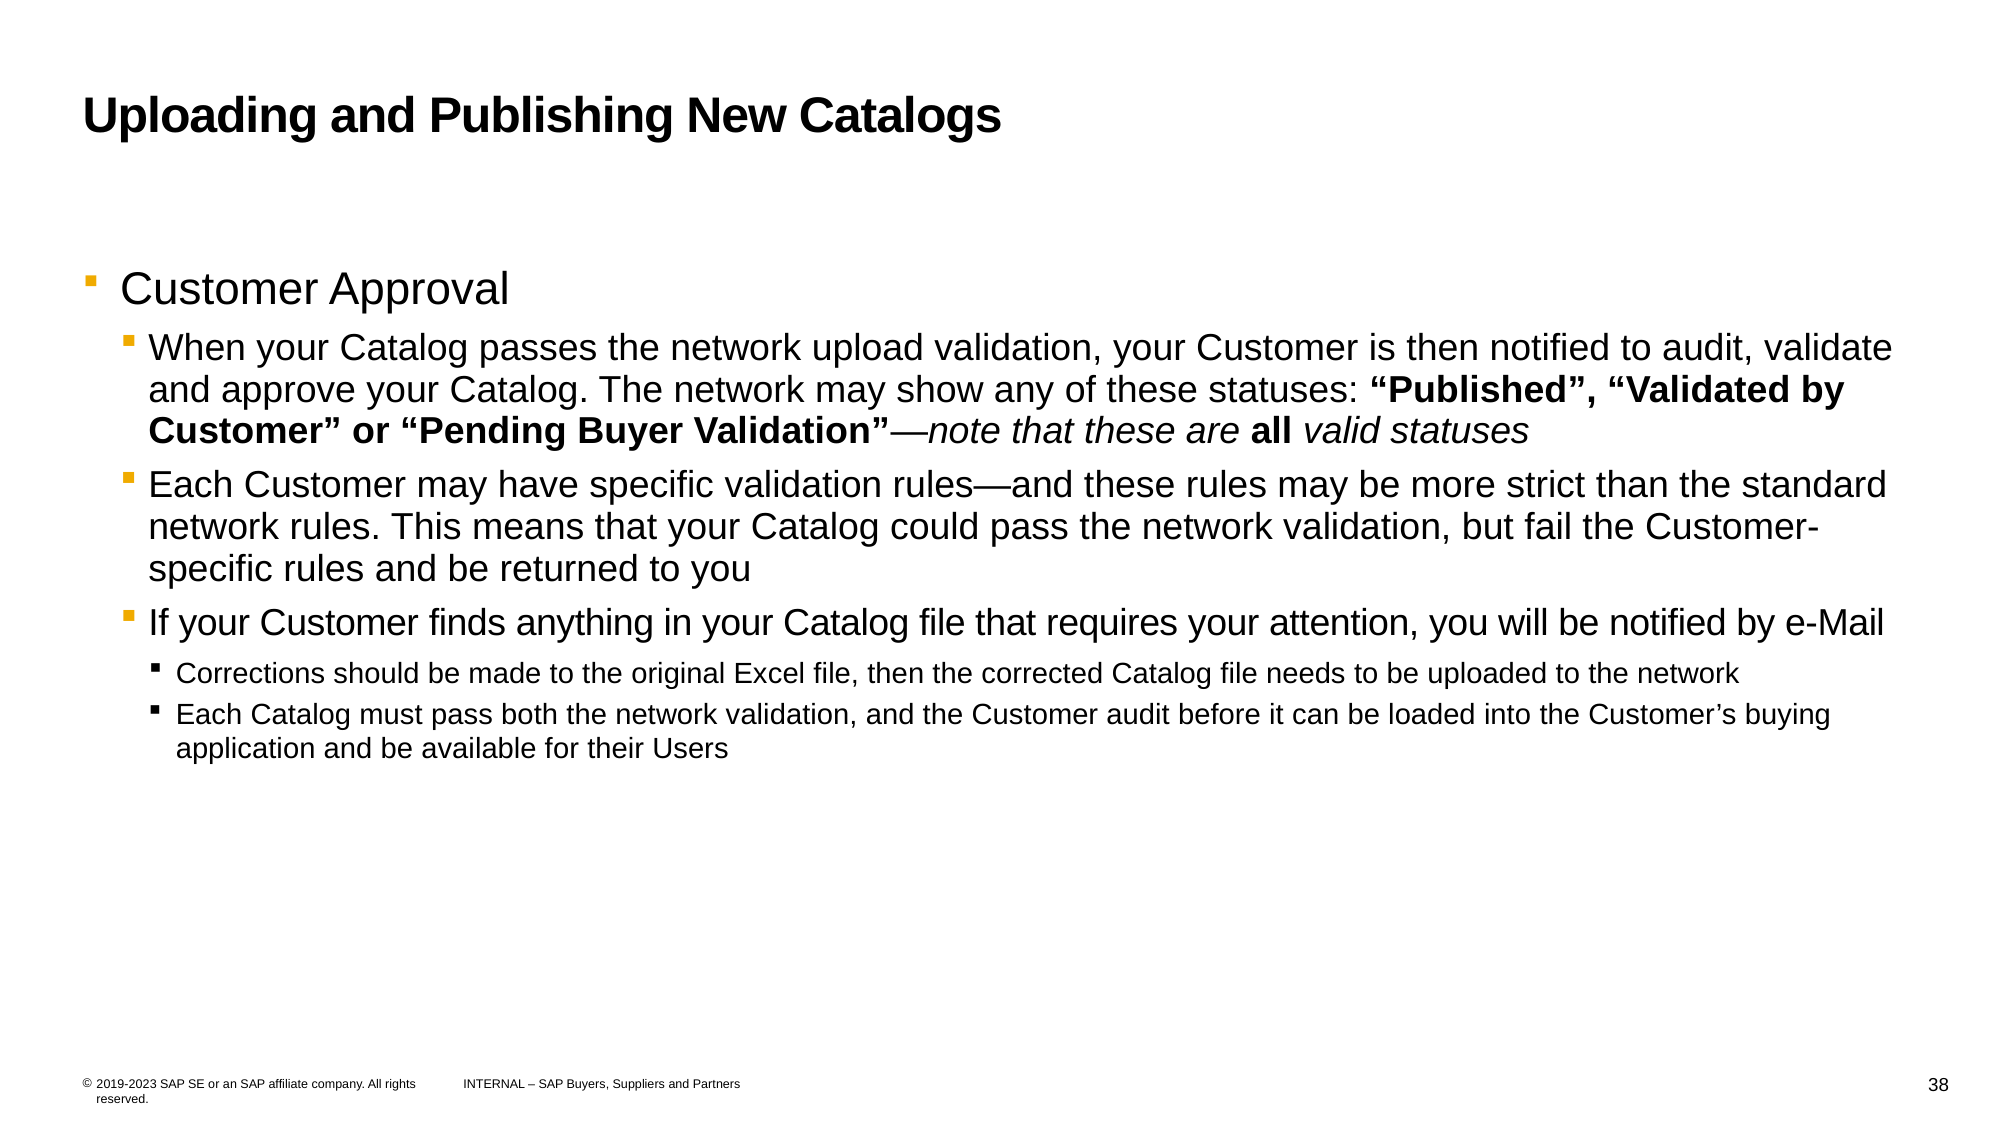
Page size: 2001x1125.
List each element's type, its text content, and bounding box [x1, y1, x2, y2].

list Customer Approval When your Catalog passes the network upload validation, your Customer is then notified to audit, validate and approve your Catalog. The network may show any of these statuses: “Published”, “Validated by Customer” or “Pending Buyer Validation”—note that these are all valid statuses Each Customer may have specific validation rules—and these rules may be more strict than the standard network rules. This means that your Catalog could pass the network validation, but fail the Customer-specific rules and be returned to you If your Customer finds anything in your Catalog file that requires your attention, you will be notified by e-Mail Corrections should be made to the original Excel file, then the corrected Catalog file needs to be uploaded to the network Each Catalog must pass both the network validation, and the Customer audit before it can be loaded into the Customer’s buying application and be available for their Users [82, 265, 1918, 1040]
title Uploading and Publishing New Catalogs [82, 82, 1918, 144]
